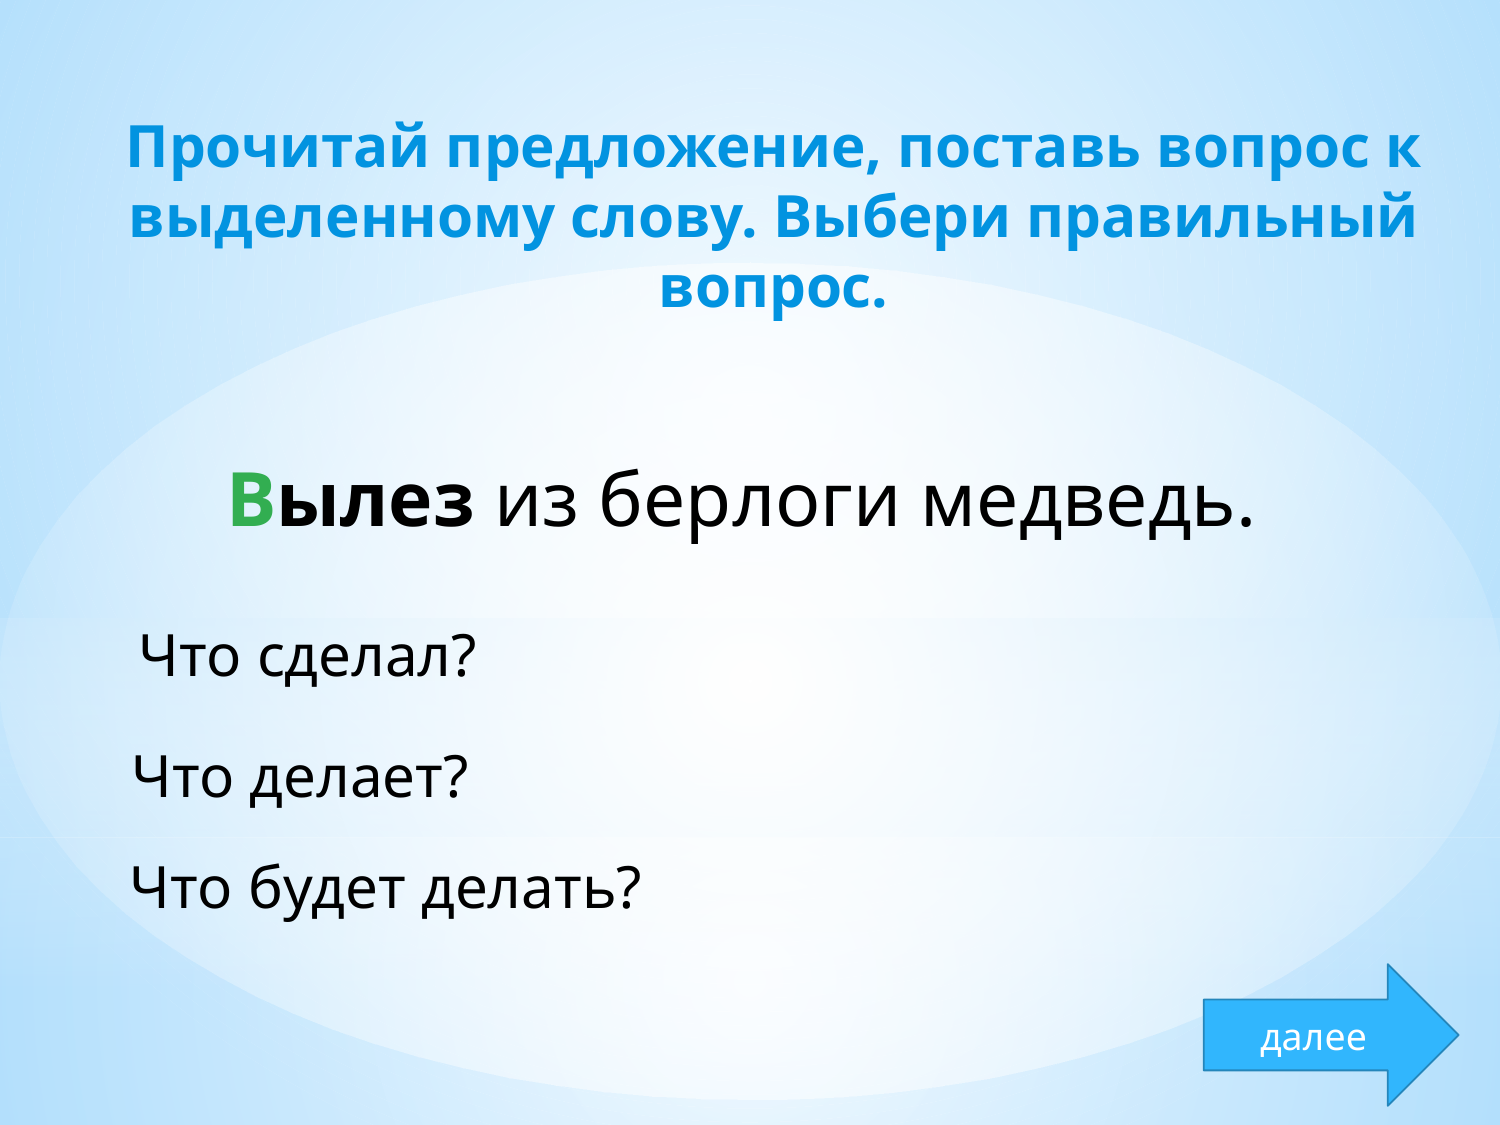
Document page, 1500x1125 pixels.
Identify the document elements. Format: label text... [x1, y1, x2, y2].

text_box Прочитай предложение, поставь вопрос к выделенному слову. Выбери правильный вопрос. [88, 101, 1459, 327]
text_box Что сделал? [123, 610, 518, 696]
text_box Что будет делать? [115, 842, 657, 928]
text_box Вылез из берлоги медведь. [211, 444, 1272, 550]
text_box далее [1202, 963, 1460, 1107]
text_box Что делает? [116, 732, 484, 817]
